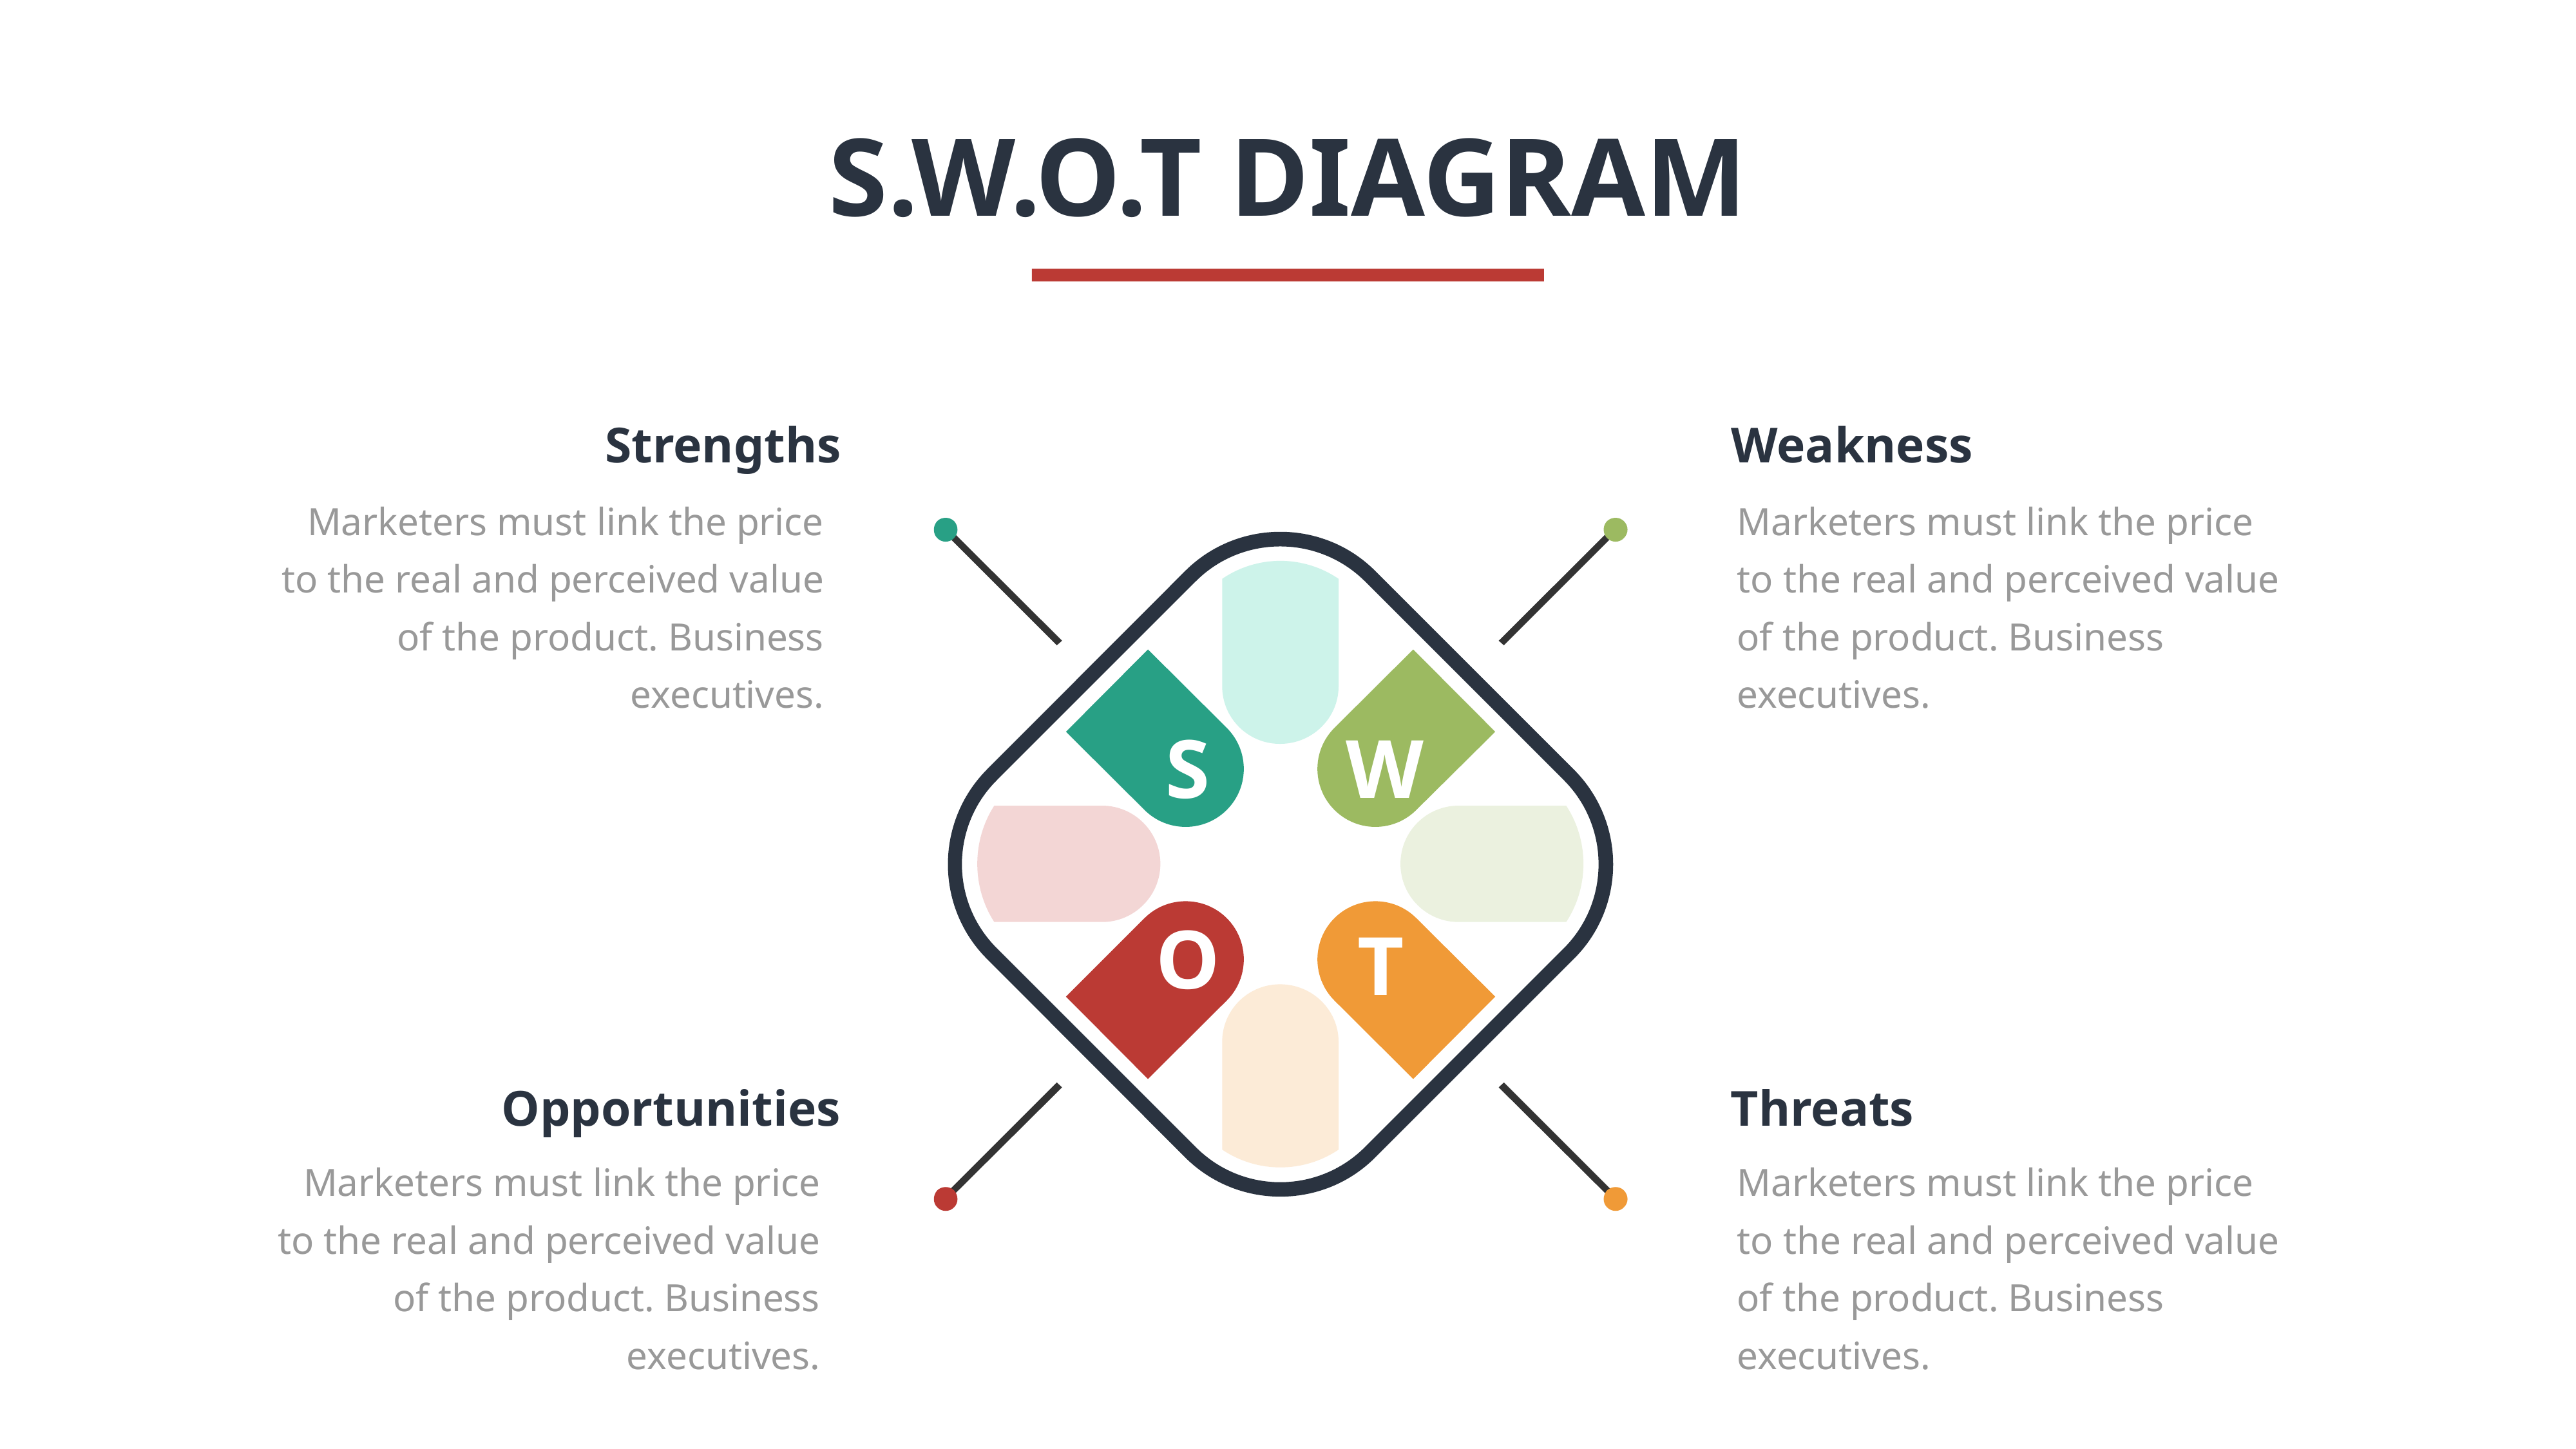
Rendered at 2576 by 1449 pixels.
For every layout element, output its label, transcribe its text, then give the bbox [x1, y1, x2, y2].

text_box S.W.O.T DIAGRAM [759, 104, 1816, 243]
text_box [1031, 268, 1545, 282]
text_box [1727, 410, 2289, 659]
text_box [933, 517, 1628, 1211]
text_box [257, 1073, 834, 1320]
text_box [261, 410, 838, 659]
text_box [1727, 1073, 2295, 1320]
